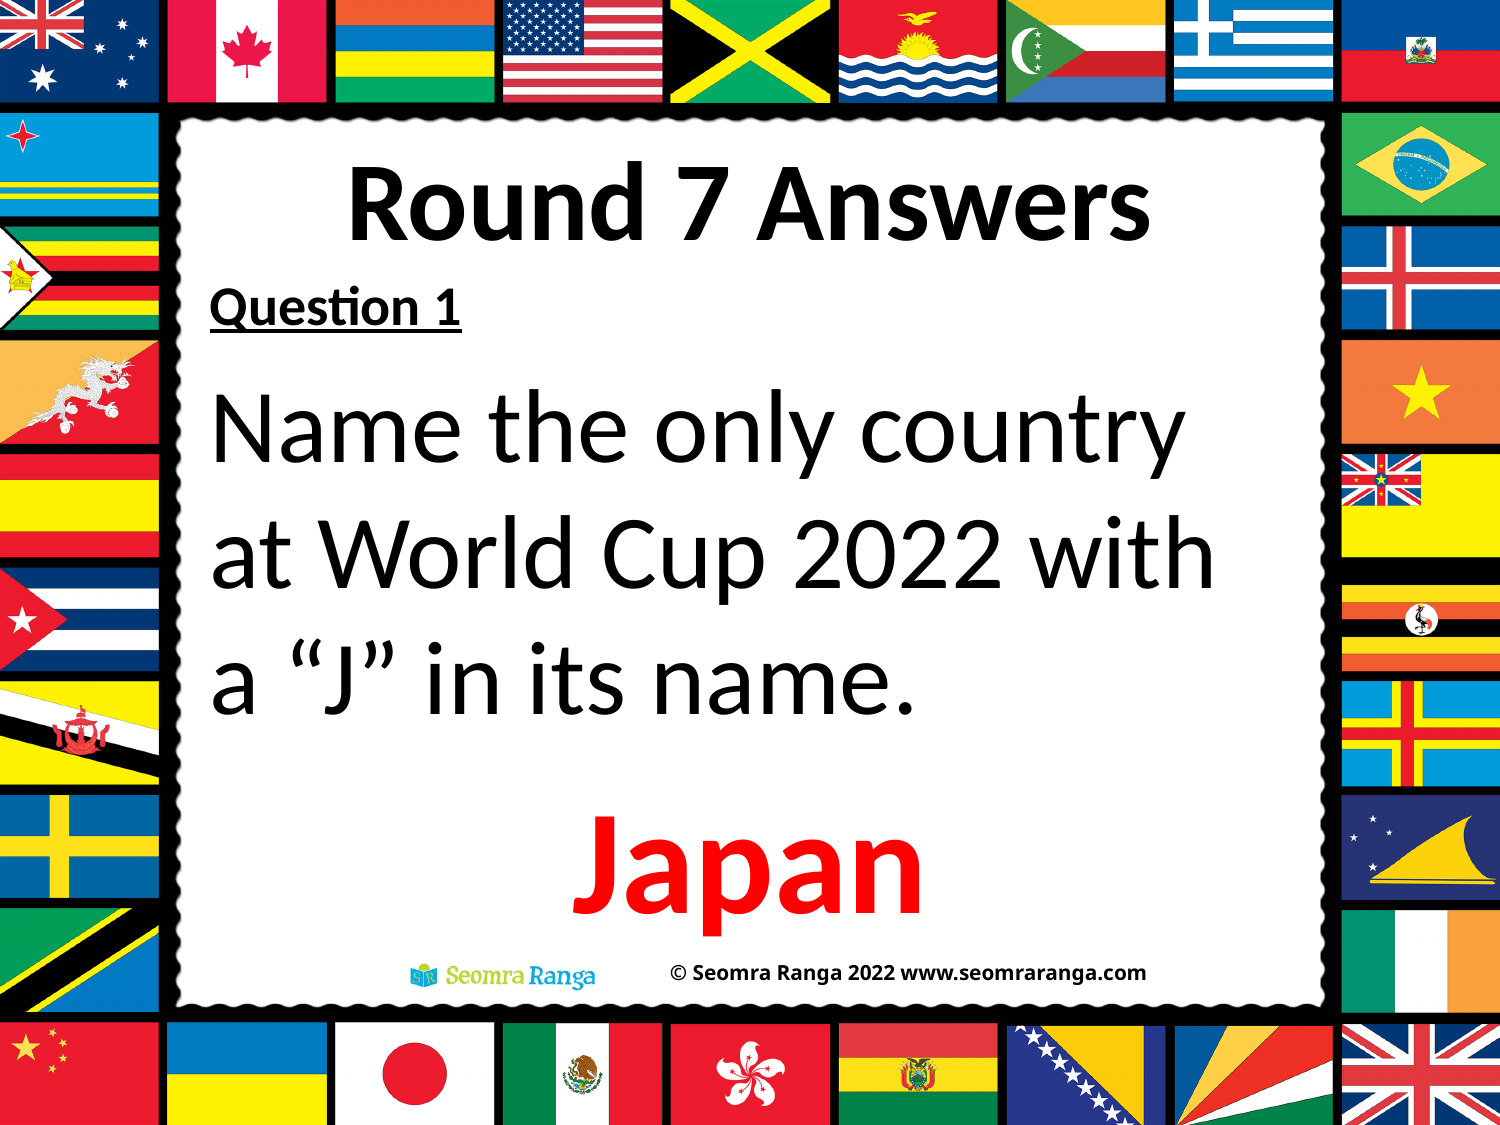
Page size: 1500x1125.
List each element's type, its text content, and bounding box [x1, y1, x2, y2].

picture [10, 122, 36, 150]
picture [0, 0, 1500, 1125]
title Round 7 Answers [183, 101, 1317, 290]
text_box © Seomra Ranga 2022 www.seomraranga.com [631, 953, 1187, 993]
list Question 1 Name the only country at World Cup 2022 with a “J” in its name. Japan [194, 261, 1306, 953]
